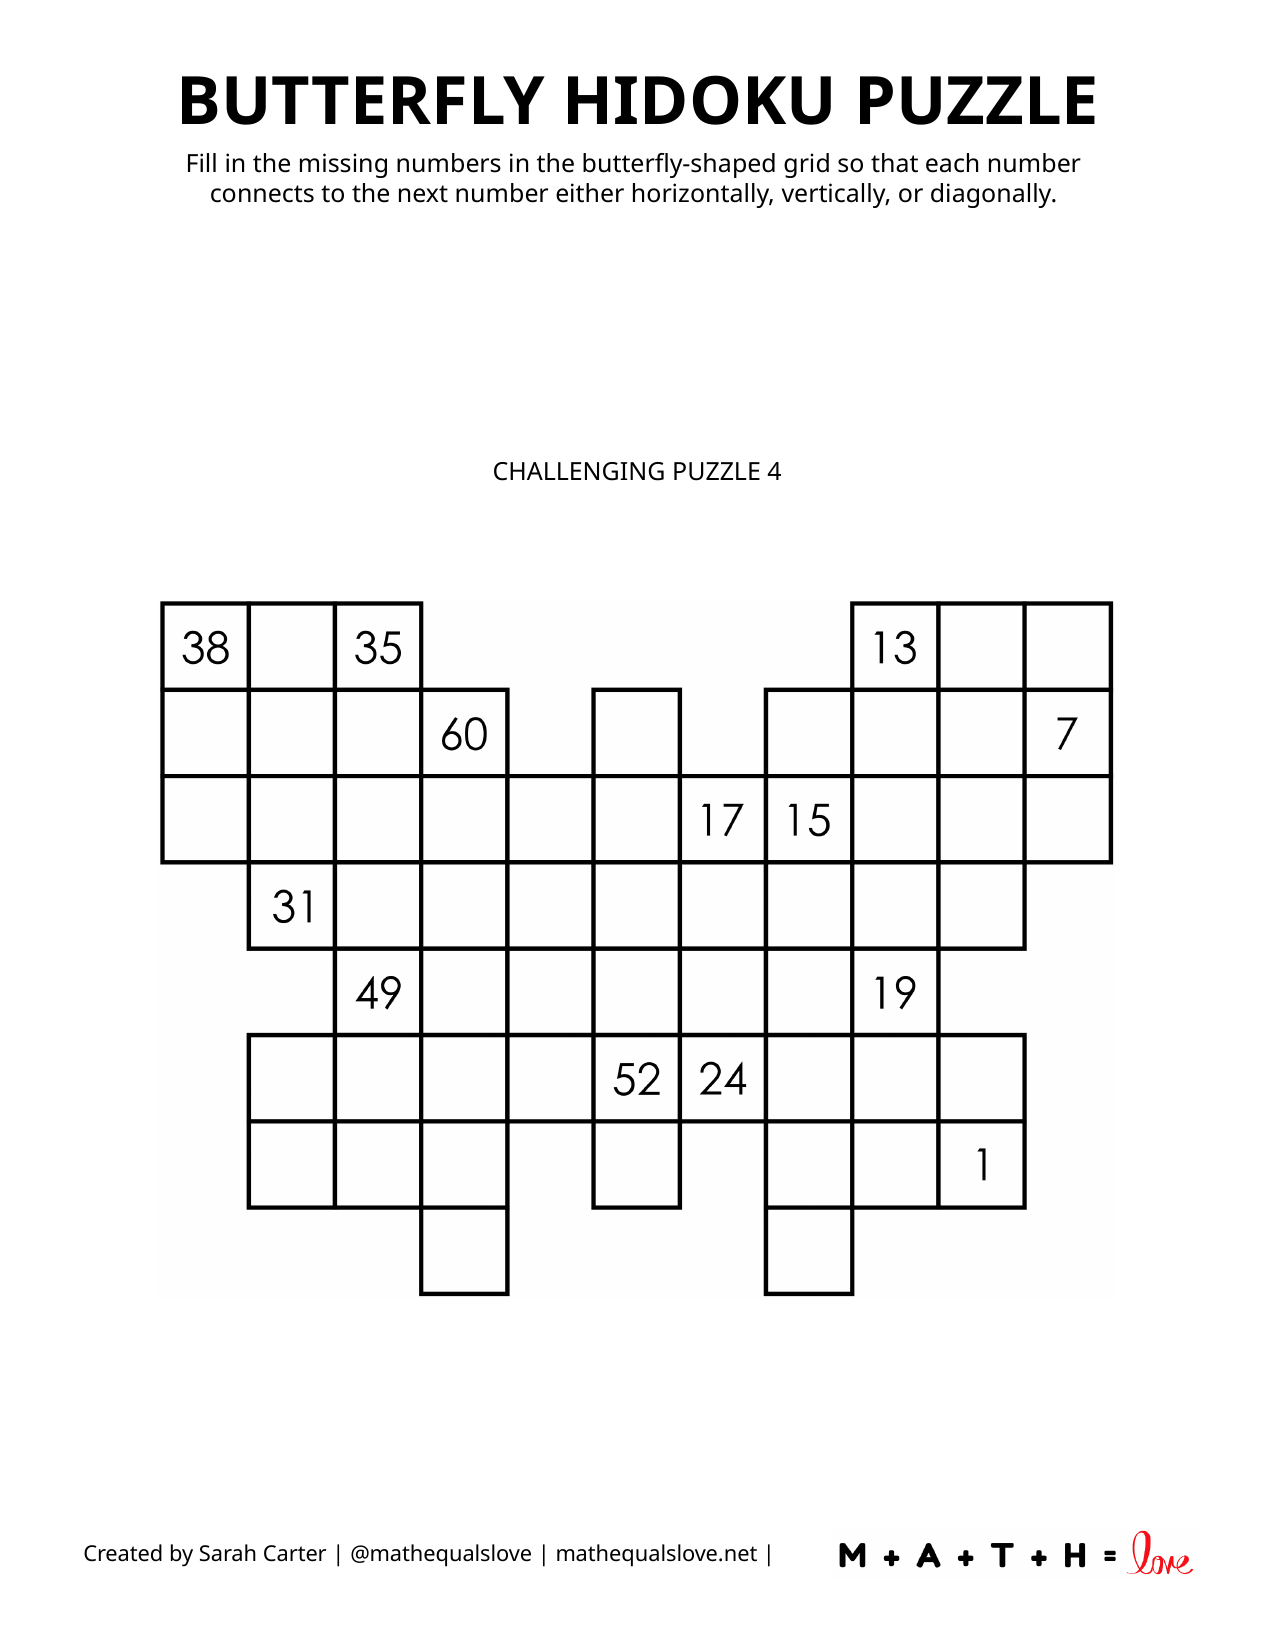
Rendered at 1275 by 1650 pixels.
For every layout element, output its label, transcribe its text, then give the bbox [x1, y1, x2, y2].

picture [826, 1528, 1203, 1579]
text_box Fill in the missing numbers in the butterfly-shaped grid so that each number connects to the next number either horizontally, vertically, or diagonally. [0, 140, 1275, 216]
text_box BUTTERFLY HIDOKU PUZZLE [66, 50, 1211, 140]
text_box CHALLENGING PUZZLE 4 [159, 455, 1116, 507]
text_box Created by Sarah Carter | @mathequalslove | mathequalslove.net | [68, 1532, 826, 1574]
picture [157, 599, 1116, 1299]
